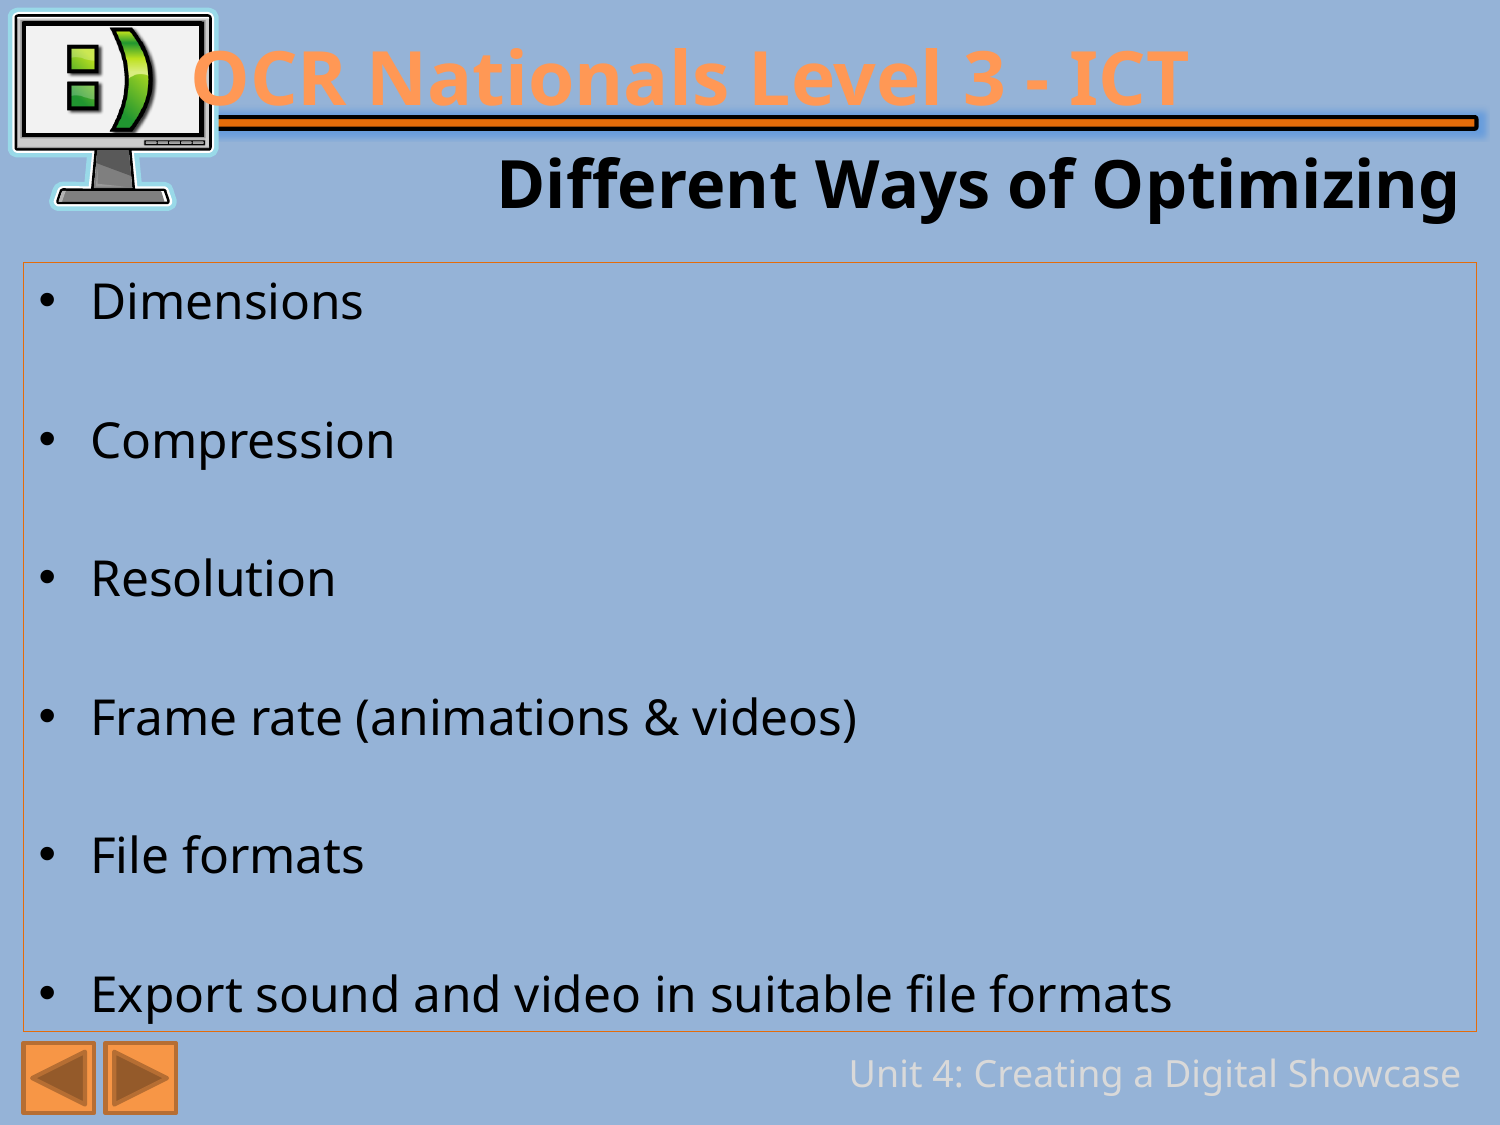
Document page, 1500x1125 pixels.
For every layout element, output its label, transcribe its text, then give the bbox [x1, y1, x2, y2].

picture [48, 21, 172, 139]
list Dimensions Compression Resolution Frame rate (animations & videos) File formats Export sound and video in suitable file formats [23, 262, 1477, 1032]
title Different Ways of Optimizing [187, 117, 1477, 247]
